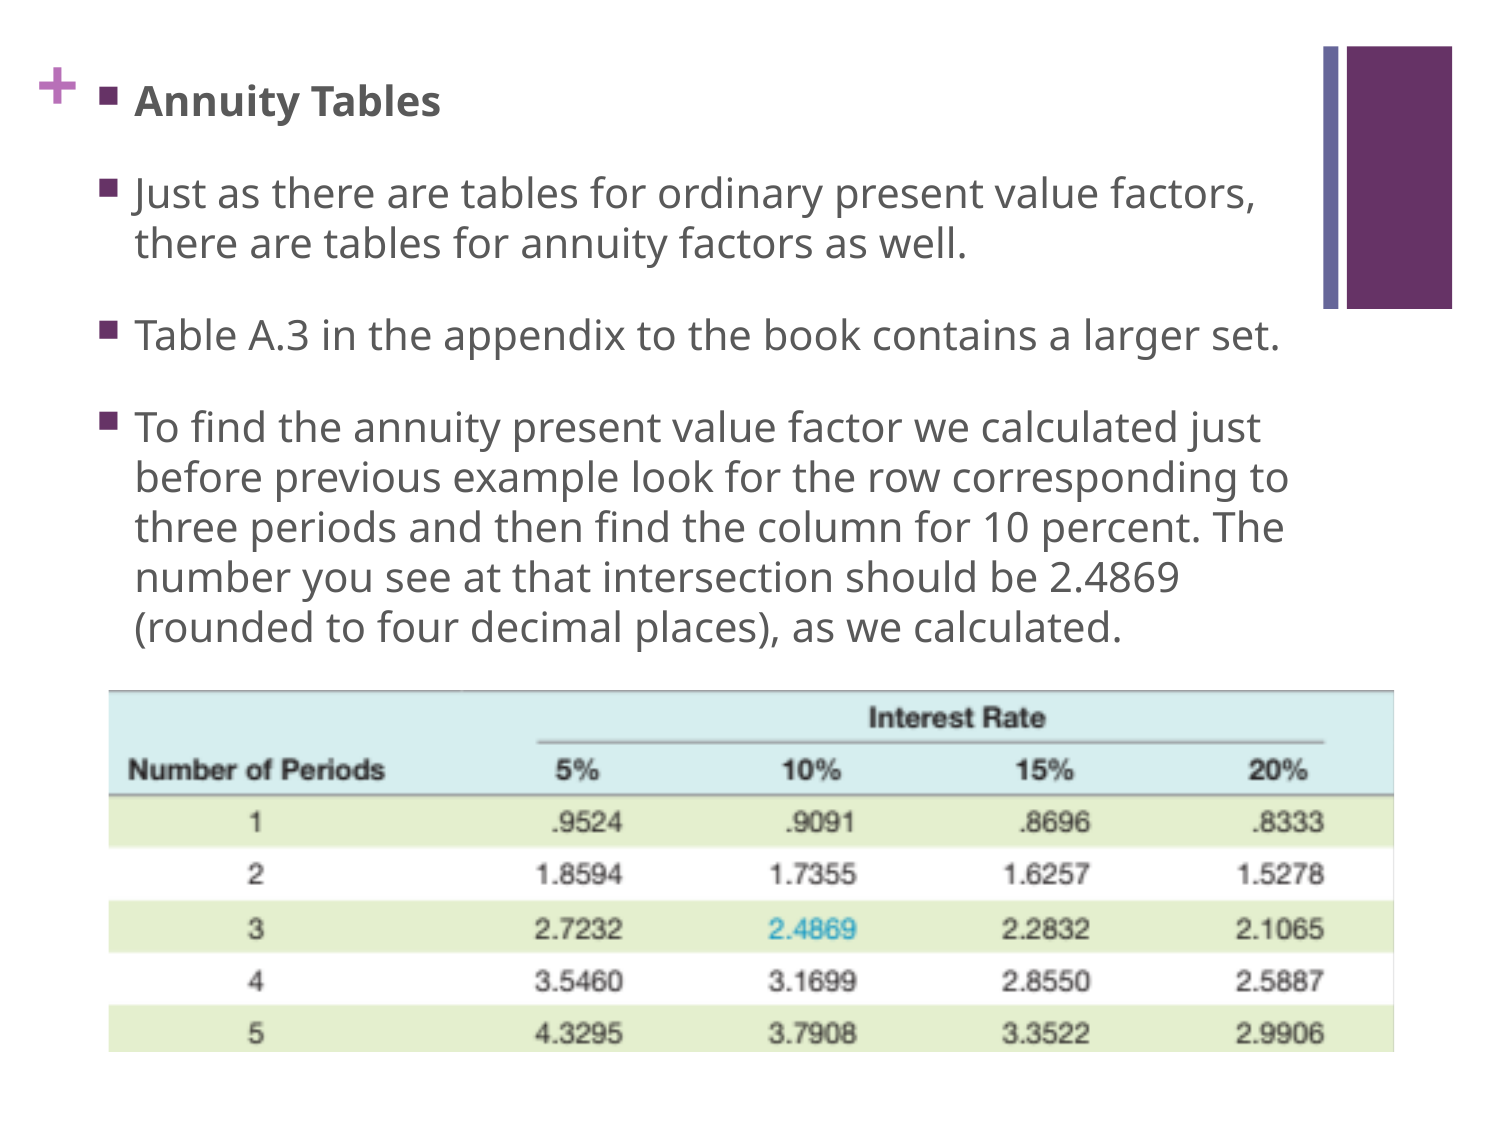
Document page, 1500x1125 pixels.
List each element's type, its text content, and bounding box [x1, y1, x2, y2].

picture [108, 689, 1395, 1053]
list Annuity Tables Just as there are tables for ordinary present value factors, there are tables for annuity factors as well. Table A.3 in the appendix to the book contains a larger set. To find the annuity present value factor we calculated just before previous example look for the row corresponding to three periods and then find the column for 10 percent. The number you see at that intersection should be 2.4869 (rounded to four decimal places), as we calculated. [81, 67, 1322, 1005]
